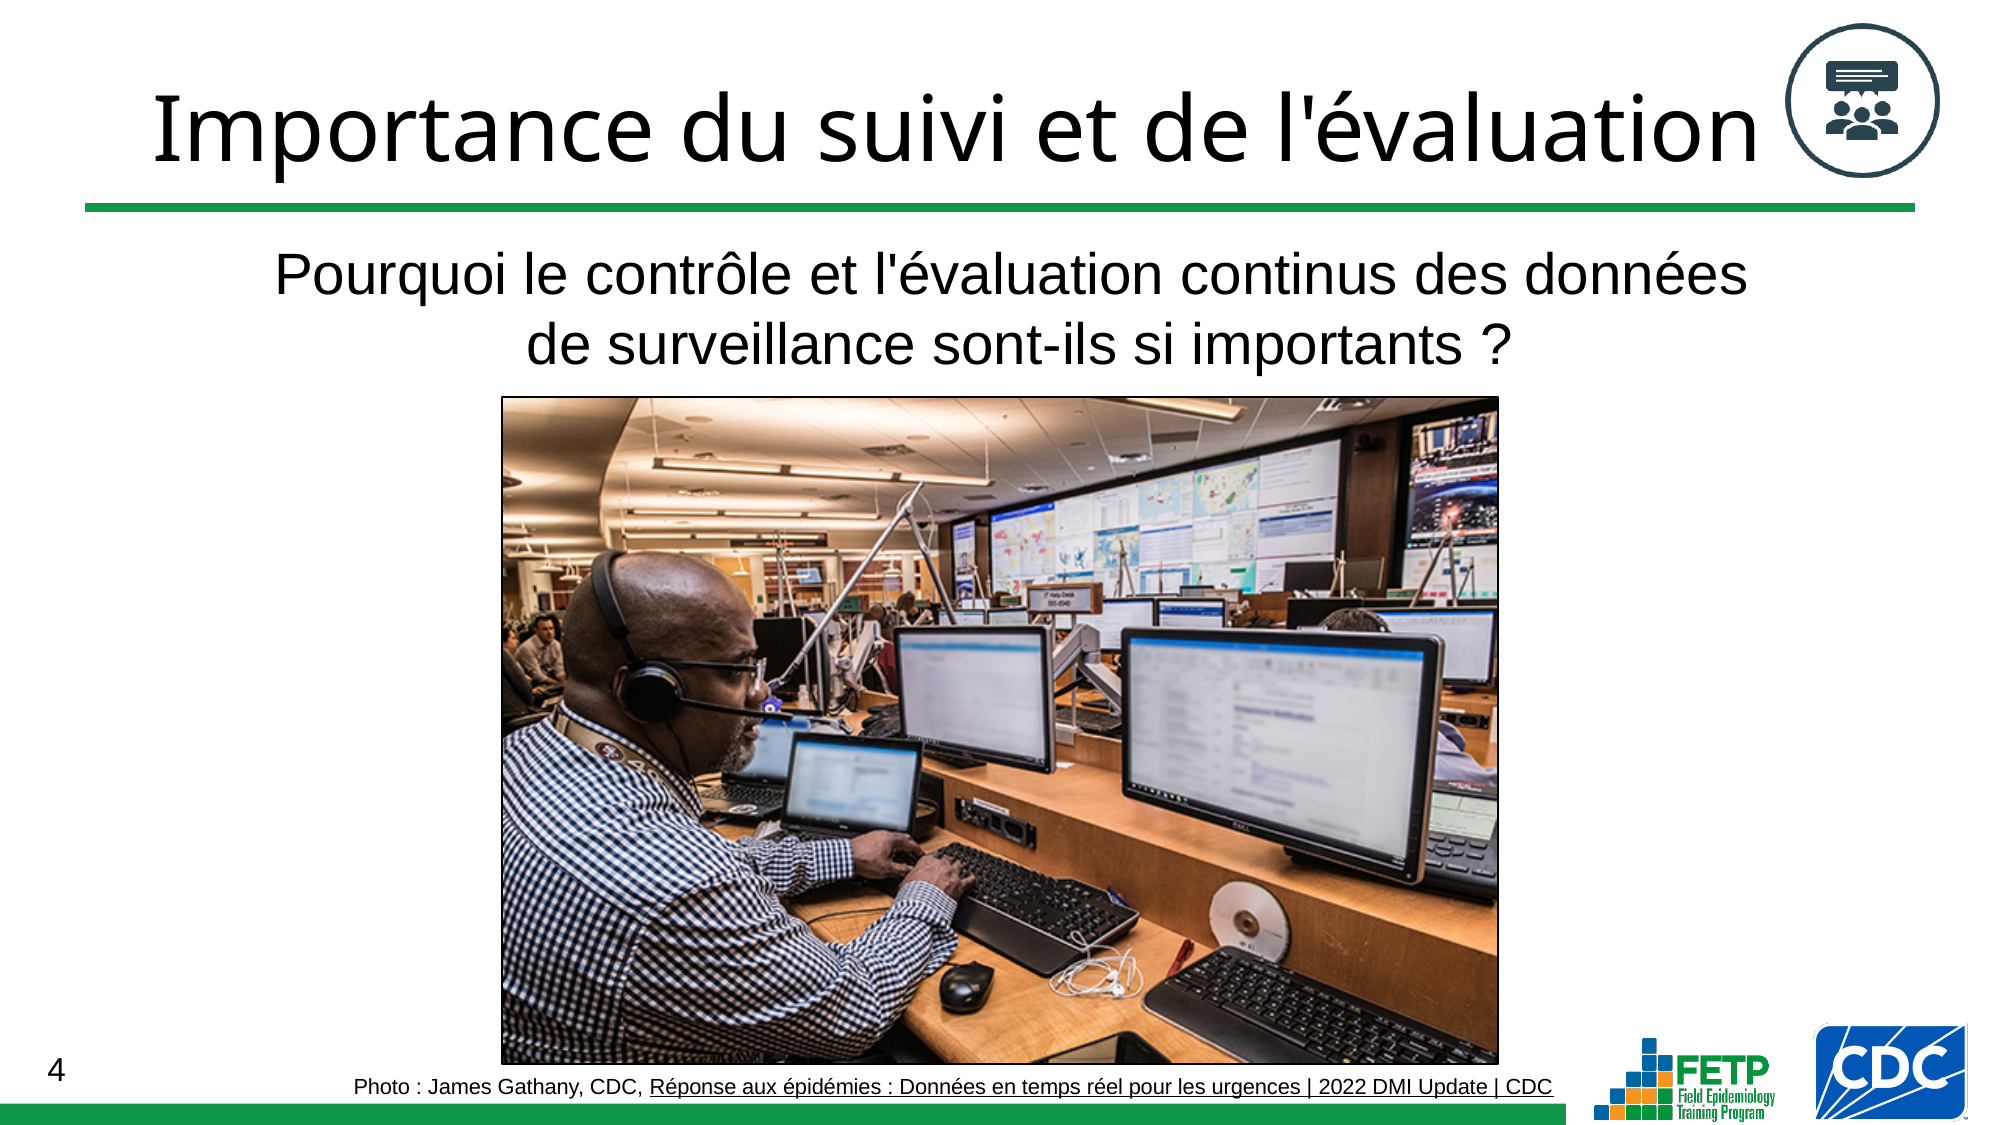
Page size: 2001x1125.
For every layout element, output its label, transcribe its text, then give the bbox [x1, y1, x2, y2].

picture [1594, 1107, 1775, 1122]
picture [502, 397, 1498, 1063]
picture [1813, 1107, 1968, 1122]
picture [1785, 23, 1940, 178]
title Importance du suivi et de l'évaluation [137, 75, 1809, 207]
text_box Photo : James Gathany, CDC, Réponse aux épidémies : Données en temps réel pour les urgences | 2022 DMI Update | CDC [300, 1067, 1570, 1107]
list Pourquoi le contrôle et l'évaluation continus des données de surveillance sont-ils si importants ? [41, 228, 2000, 1107]
